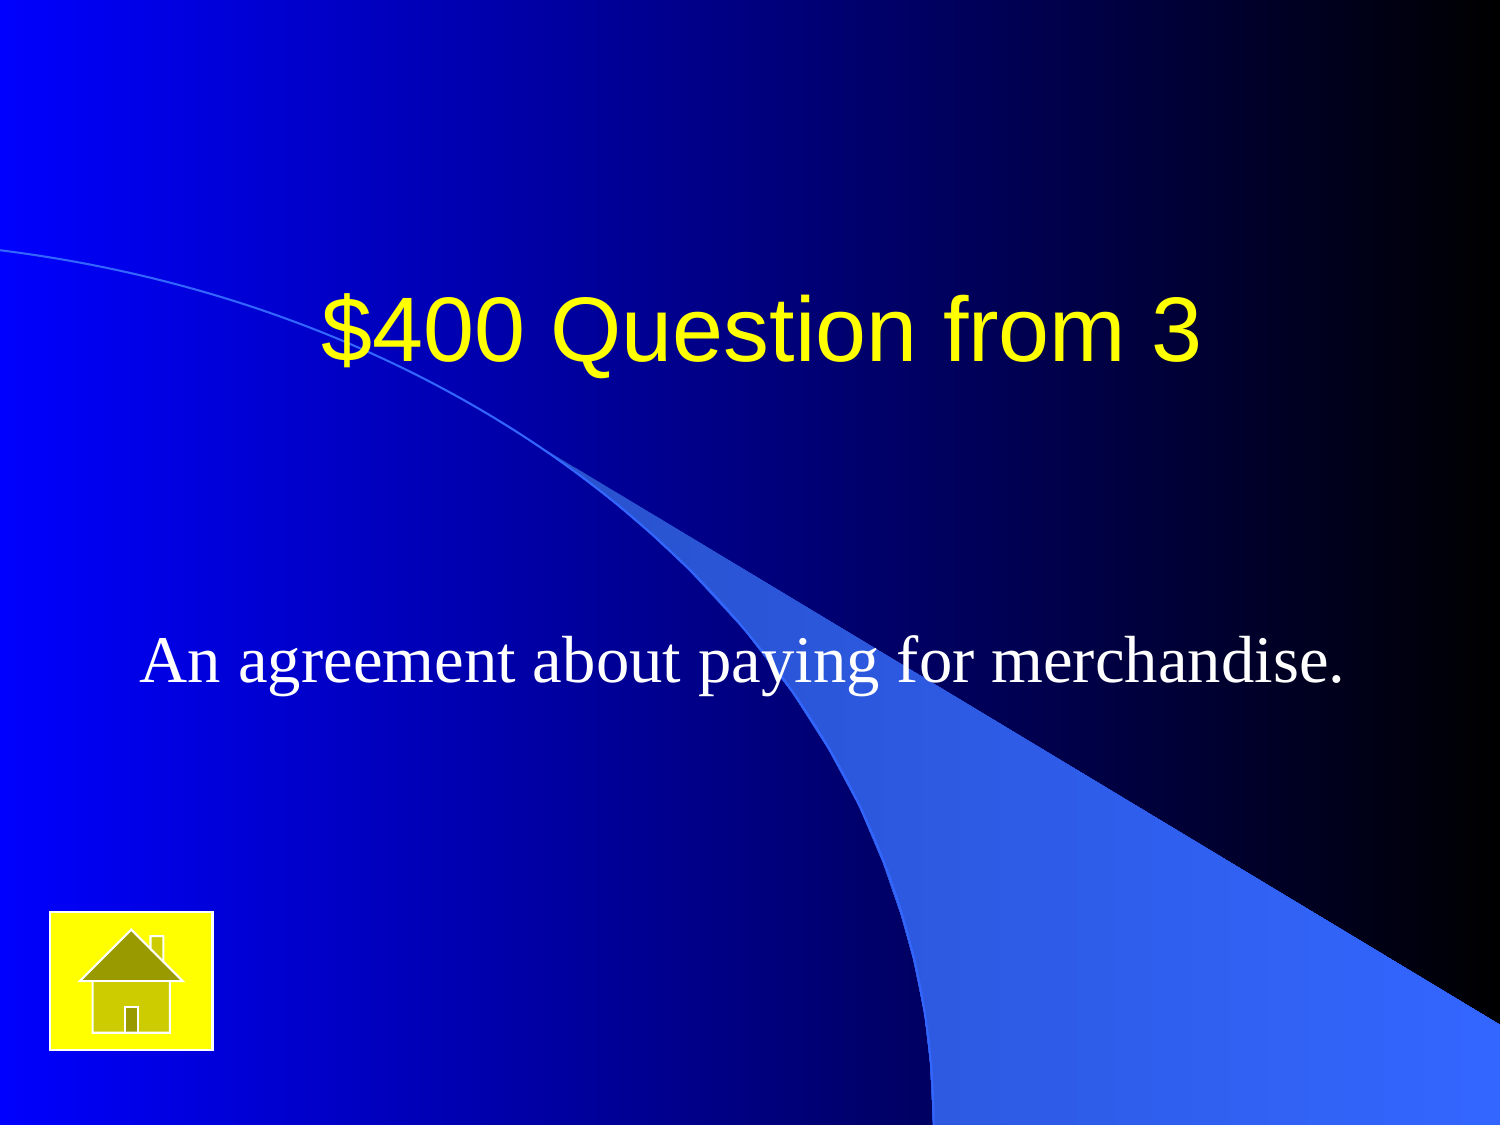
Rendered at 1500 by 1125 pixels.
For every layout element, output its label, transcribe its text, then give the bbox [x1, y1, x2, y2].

title $400 Question from 3 [124, 199, 1401, 388]
subtitle An agreement about paying for merchandise. [112, 512, 1376, 801]
